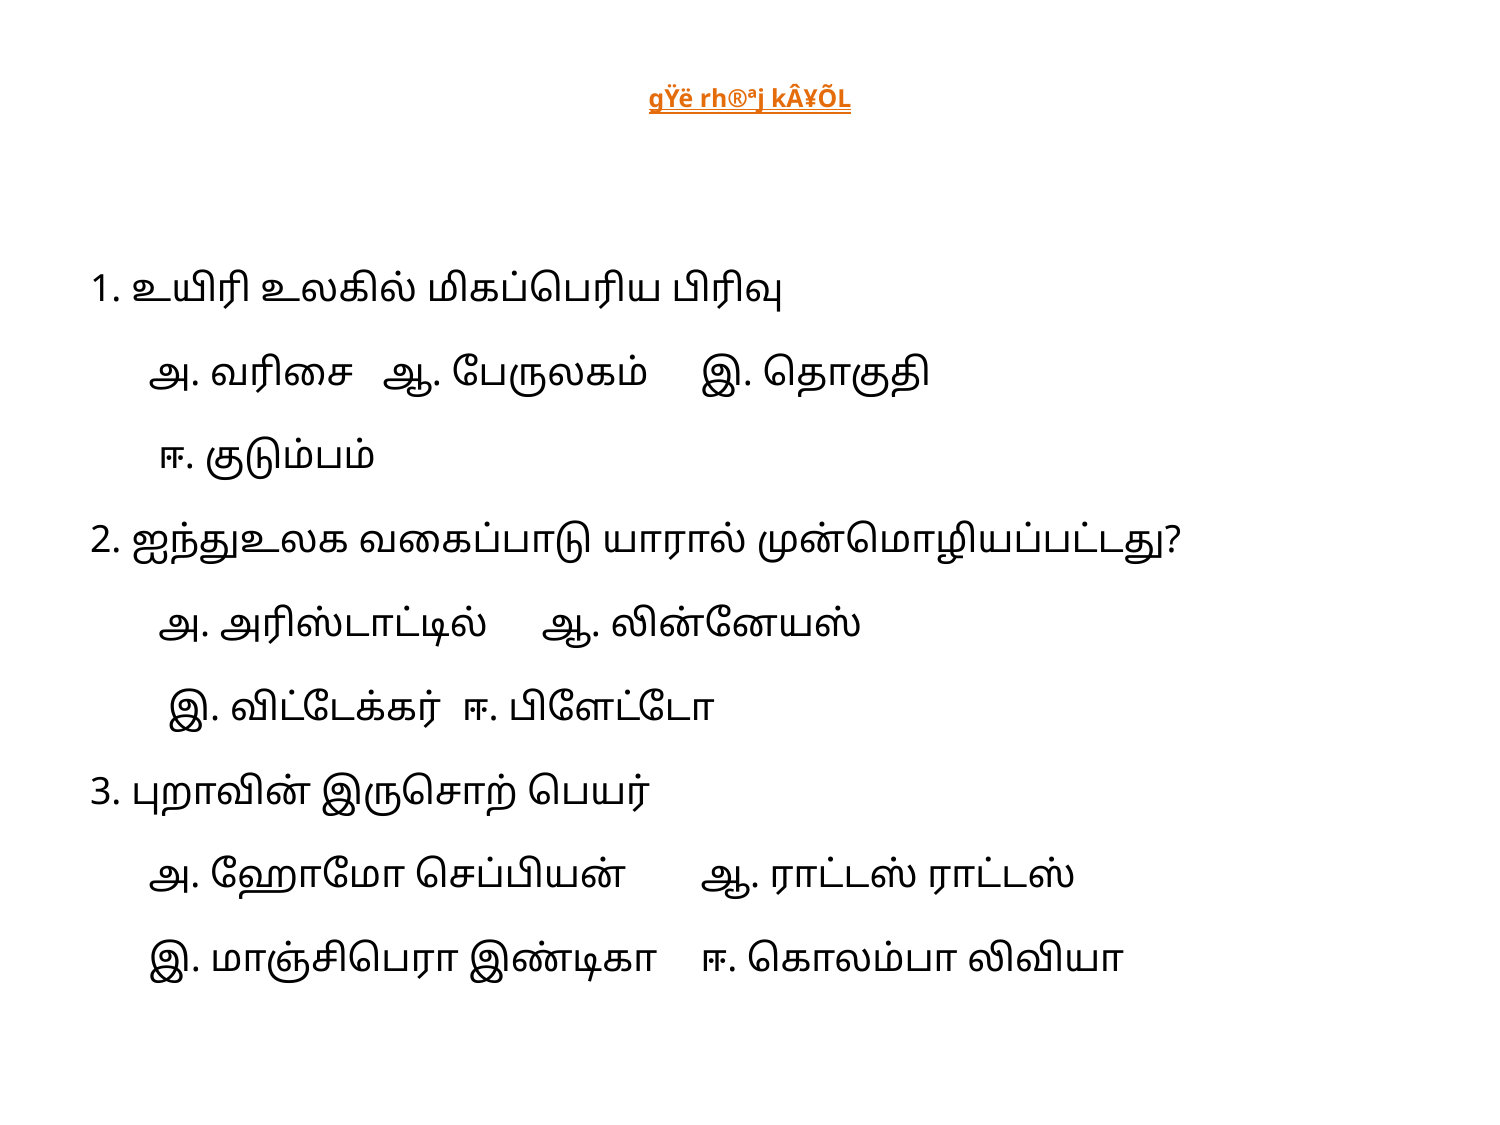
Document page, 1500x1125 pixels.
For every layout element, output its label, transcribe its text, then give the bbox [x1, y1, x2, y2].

title gŸë rh®ªj kÂ¥ÕL [75, 45, 1425, 150]
list 1. உயிரி உலகில் மிகப்பெரிய பிரிவு அ. வரிசை ஆ. பேருலகம் இ. தொகுதி ஈ. குடும்பம் 2. ஐந்துஉலக வகைப்பாடு யாரால் முன்மொழியப்பட்டது? அ. அரிஸ்டாட்டில் ஆ. லின்னேயஸ் இ. விட்டேக்கர் ஈ. பிளேட்டோ 3. புறாவின் இருசொற் பெயர் அ. ஹோமோ செப்பியன் ஆ. ராட்டஸ் ராட்டஸ் இ. மாஞ்சிபெரா இண்டிகா ஈ. கொலம்பா லிவியா [75, 224, 1425, 988]
